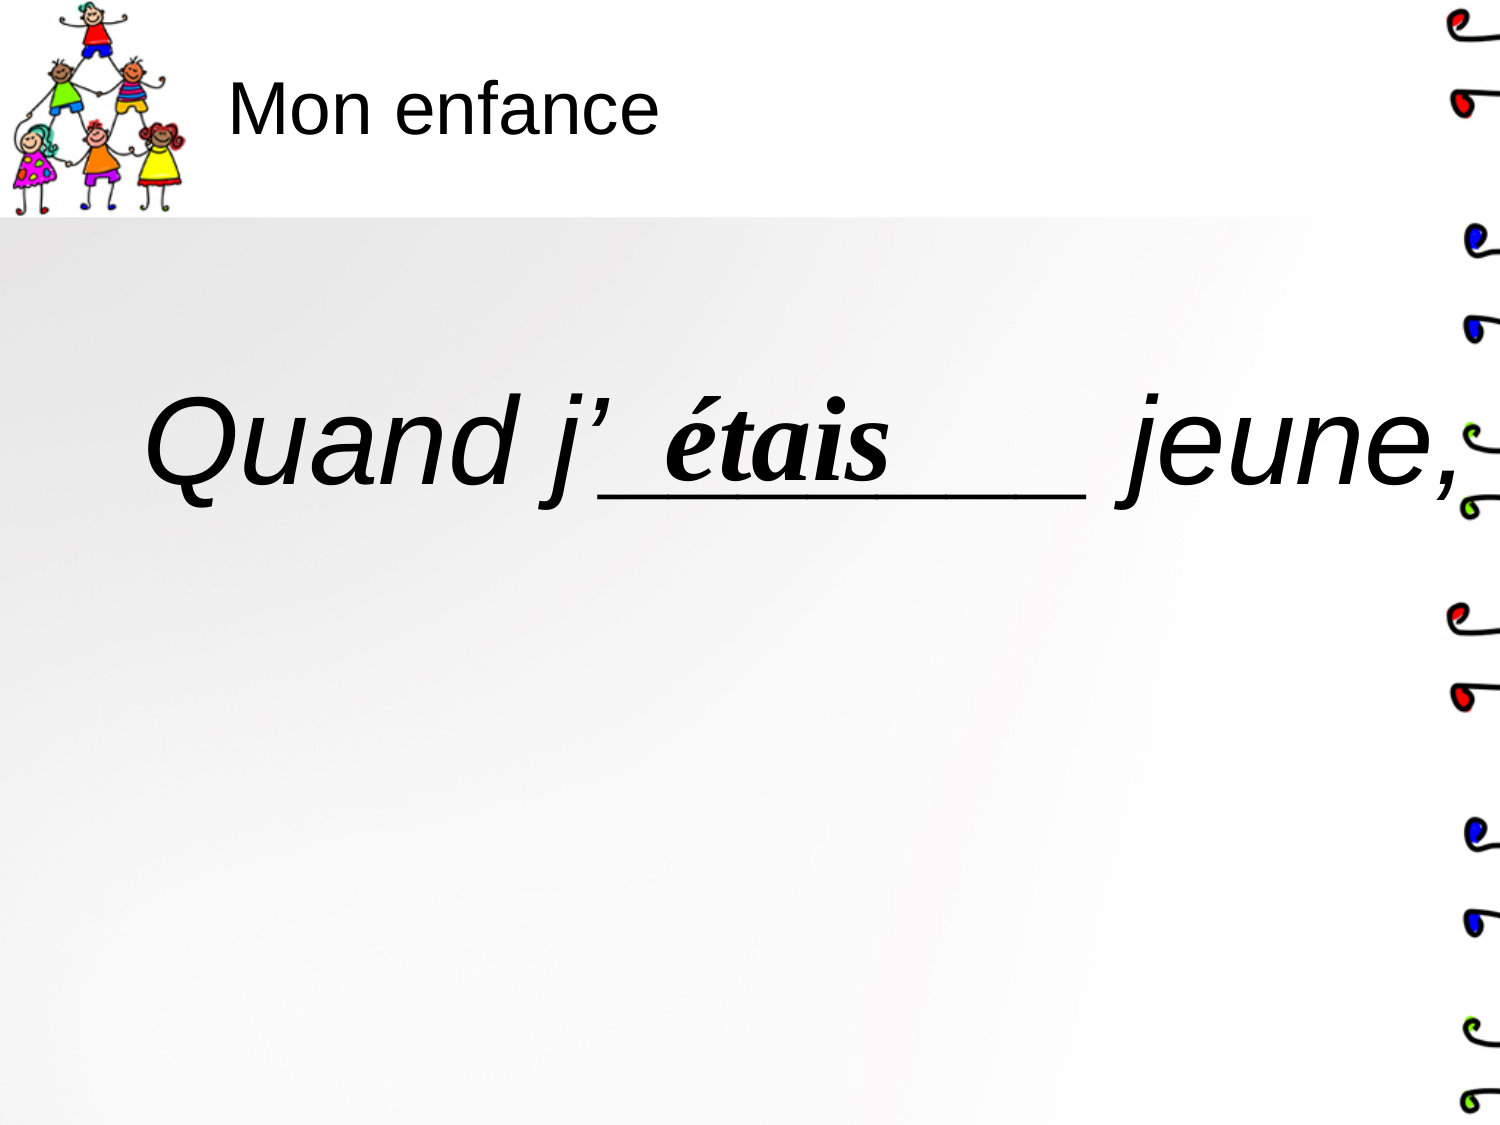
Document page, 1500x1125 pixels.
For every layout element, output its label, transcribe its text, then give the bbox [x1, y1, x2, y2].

title Mon enfance [212, 16, 1463, 192]
list Quand j’_______ jeune, [112, 352, 1500, 1125]
text_box étais [649, 352, 950, 550]
picture [0, 0, 1500, 1125]
